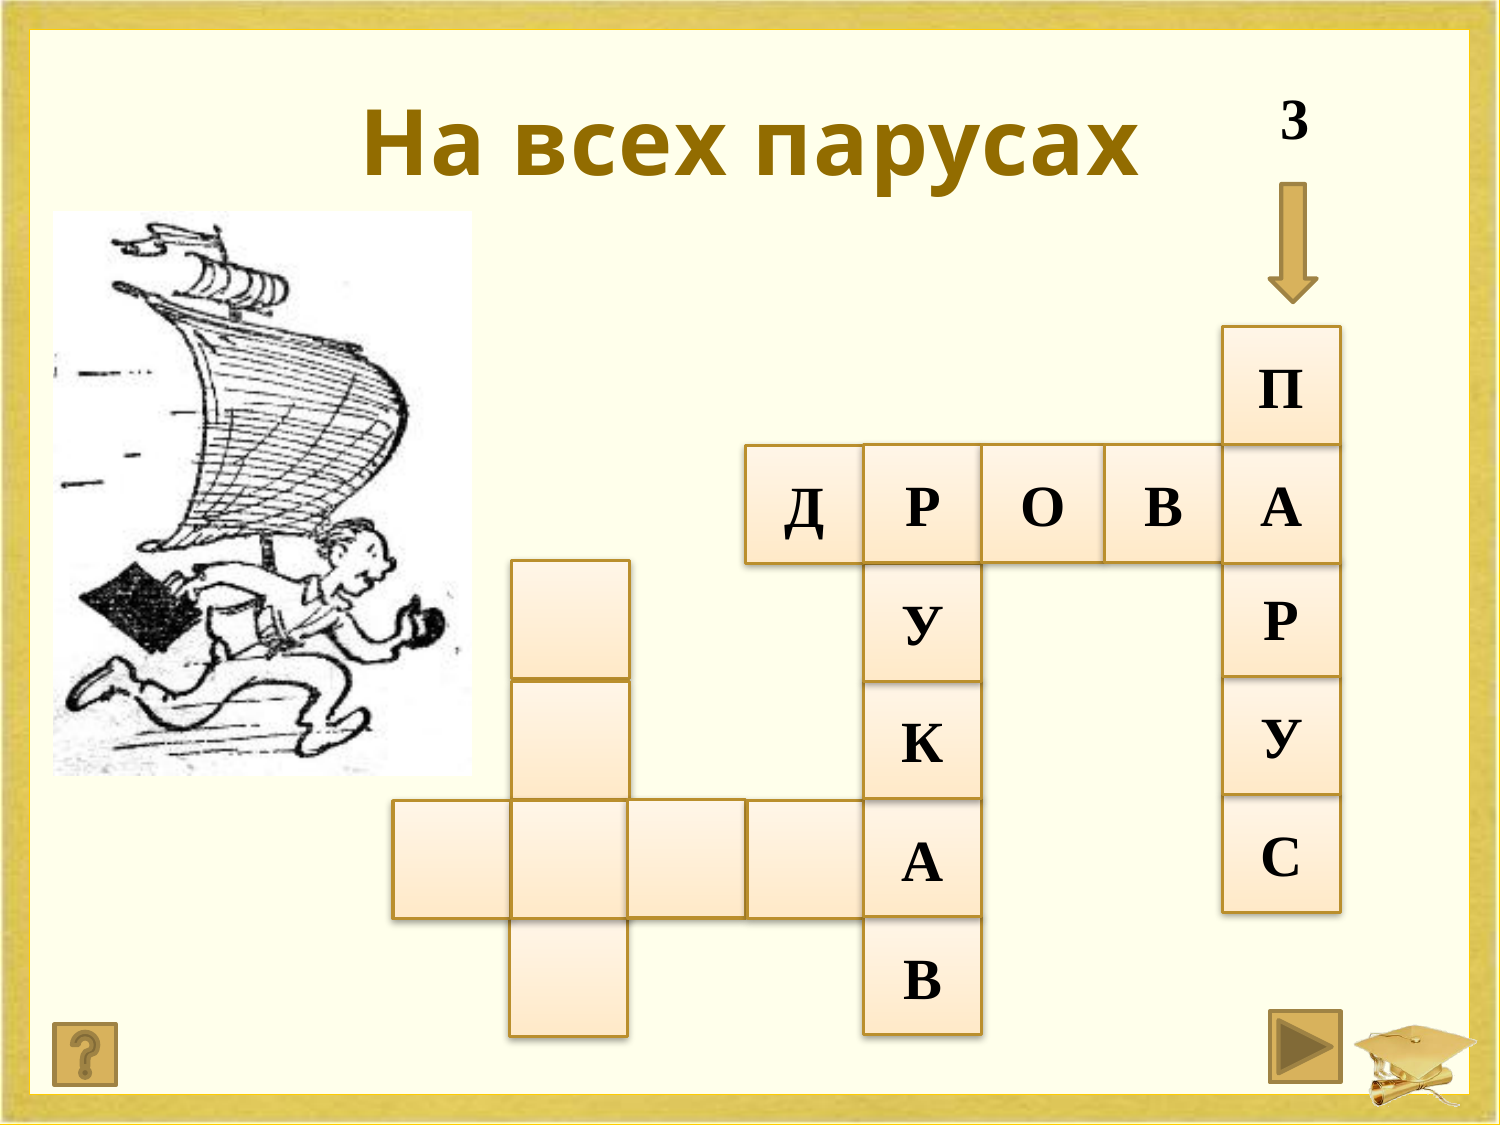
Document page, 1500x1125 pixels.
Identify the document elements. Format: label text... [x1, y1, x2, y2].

text_box Р [1222, 571, 1341, 677]
text_box Р [863, 444, 979, 563]
text_box У [863, 571, 983, 682]
text_box [511, 680, 631, 798]
text_box Д [745, 445, 860, 564]
title На всех парусах [75, 45, 1425, 233]
text_box [747, 800, 858, 919]
list 3 [1265, 73, 1319, 173]
text_box [1268, 1009, 1343, 1084]
text_box [1267, 181, 1319, 305]
text_box [509, 927, 628, 1038]
text_box [511, 800, 624, 919]
text_box А [1222, 451, 1341, 564]
text_box [392, 800, 509, 919]
text_box У [1222, 683, 1341, 795]
text_box [511, 559, 631, 679]
text_box К [863, 688, 983, 799]
text_box В [863, 925, 983, 1036]
text_box А [863, 806, 983, 917]
text_box [627, 799, 746, 919]
text_box В [1104, 444, 1217, 563]
picture [0, 0, 1499, 1125]
text_box П [1222, 325, 1341, 445]
text_box [52, 1022, 118, 1087]
text_box О [981, 444, 1101, 563]
text_box С [1222, 801, 1341, 913]
